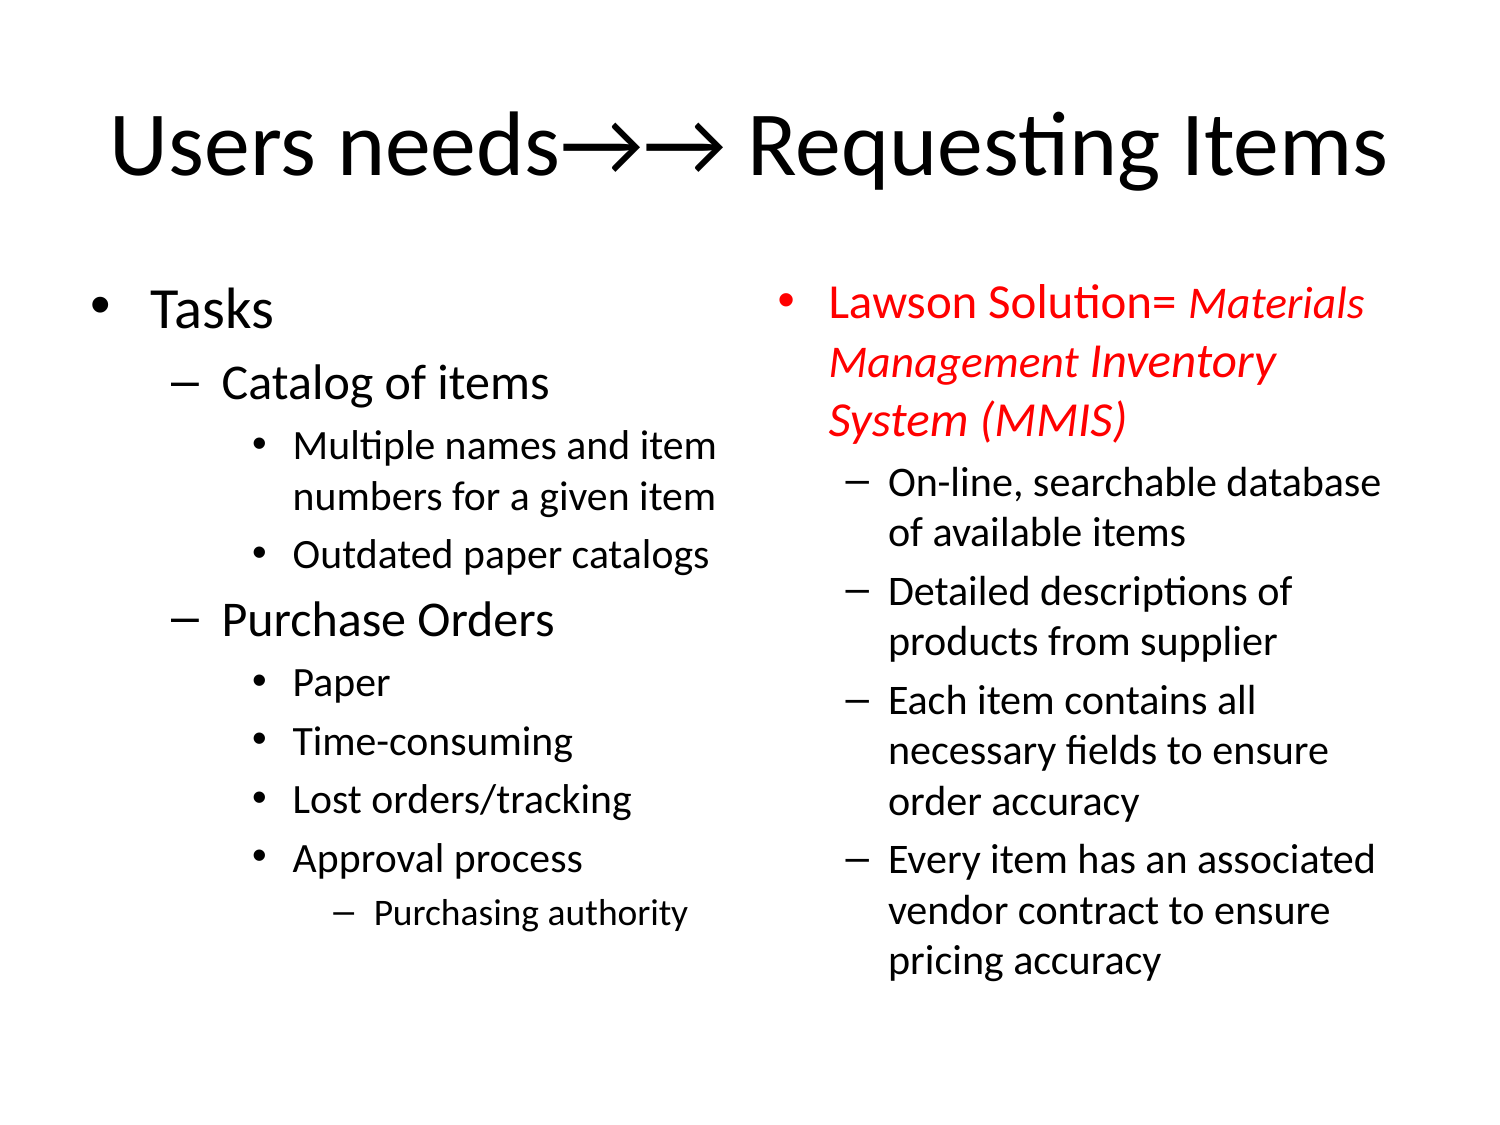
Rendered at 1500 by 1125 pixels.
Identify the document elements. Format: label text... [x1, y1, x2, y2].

list Tasks Catalog of items Multiple names and item numbers for a given item Outdated paper catalogs Purchase Orders Paper Time-consuming Lost orders/tracking Approval process Purchasing authority [75, 262, 738, 1005]
title Users needs→→ Requesting Items [75, 45, 1425, 233]
list Lawson Solution= Materials Management Inventory System (MMIS) On-line, searchable database of available items Detailed descriptions of products from supplier Each item contains all necessary fields to ensure order accuracy Every item has an associated vendor contract to ensure pricing accuracy [762, 262, 1425, 1005]
